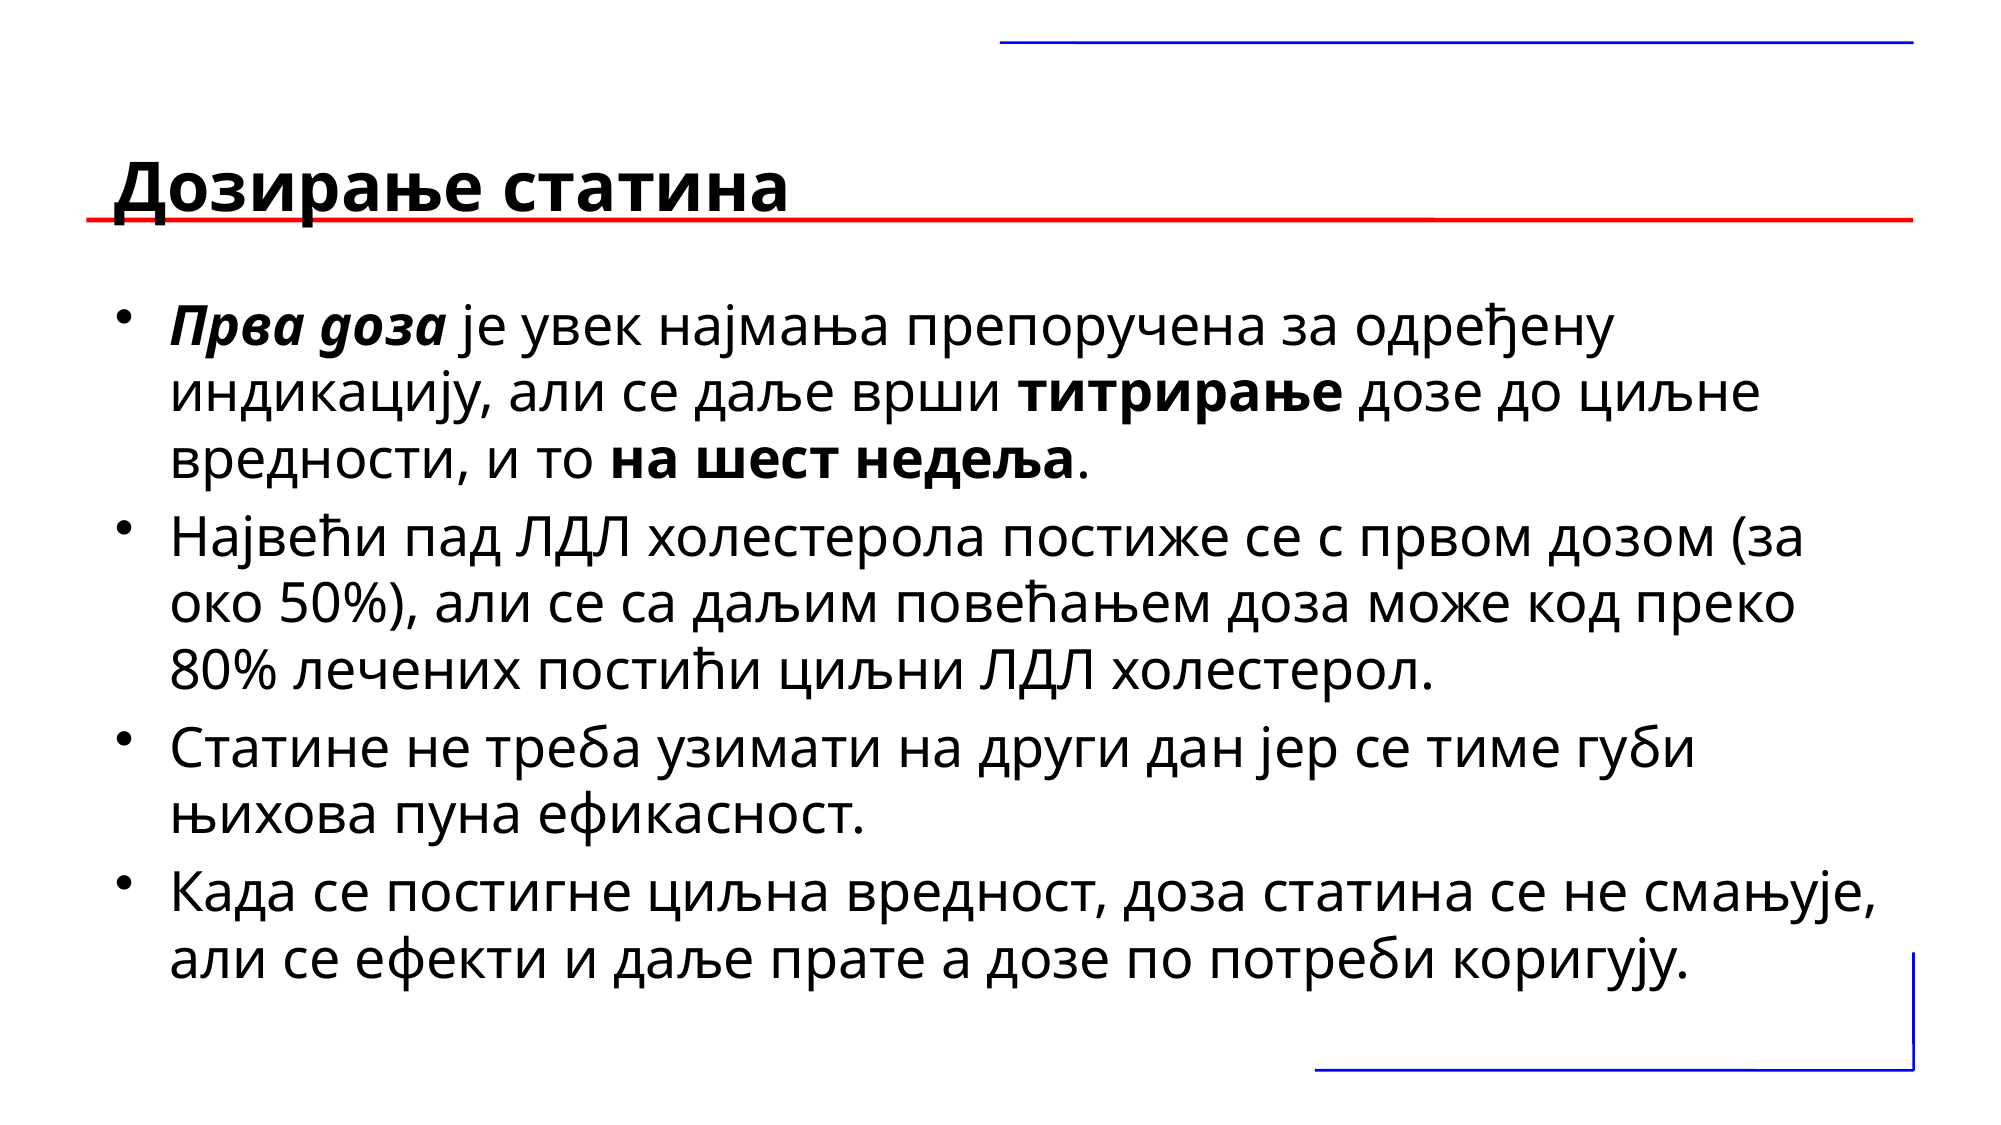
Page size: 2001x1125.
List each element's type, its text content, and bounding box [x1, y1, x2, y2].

title Дозирање статина [99, 20, 1898, 233]
list Прва доза је увек најмања препоручена за одређену индикацију, али се даље врши титрирање дозе до циљне вредности, и то на шест недеља. Највећи пад ЛДЛ холестерола постиже се с првом дозом (за око 50%), али се са даљим повећањем доза може код преко 80% лечених постићи циљни ЛДЛ холестерол. Статине не треба узимати на други дан јер се тиме губи њихова пуна ефикасност. Када се постигне циљна вредност, доза статина се не смањује, али се ефекти и даље прате а дозе по потреби коригују. [99, 282, 1900, 1006]
